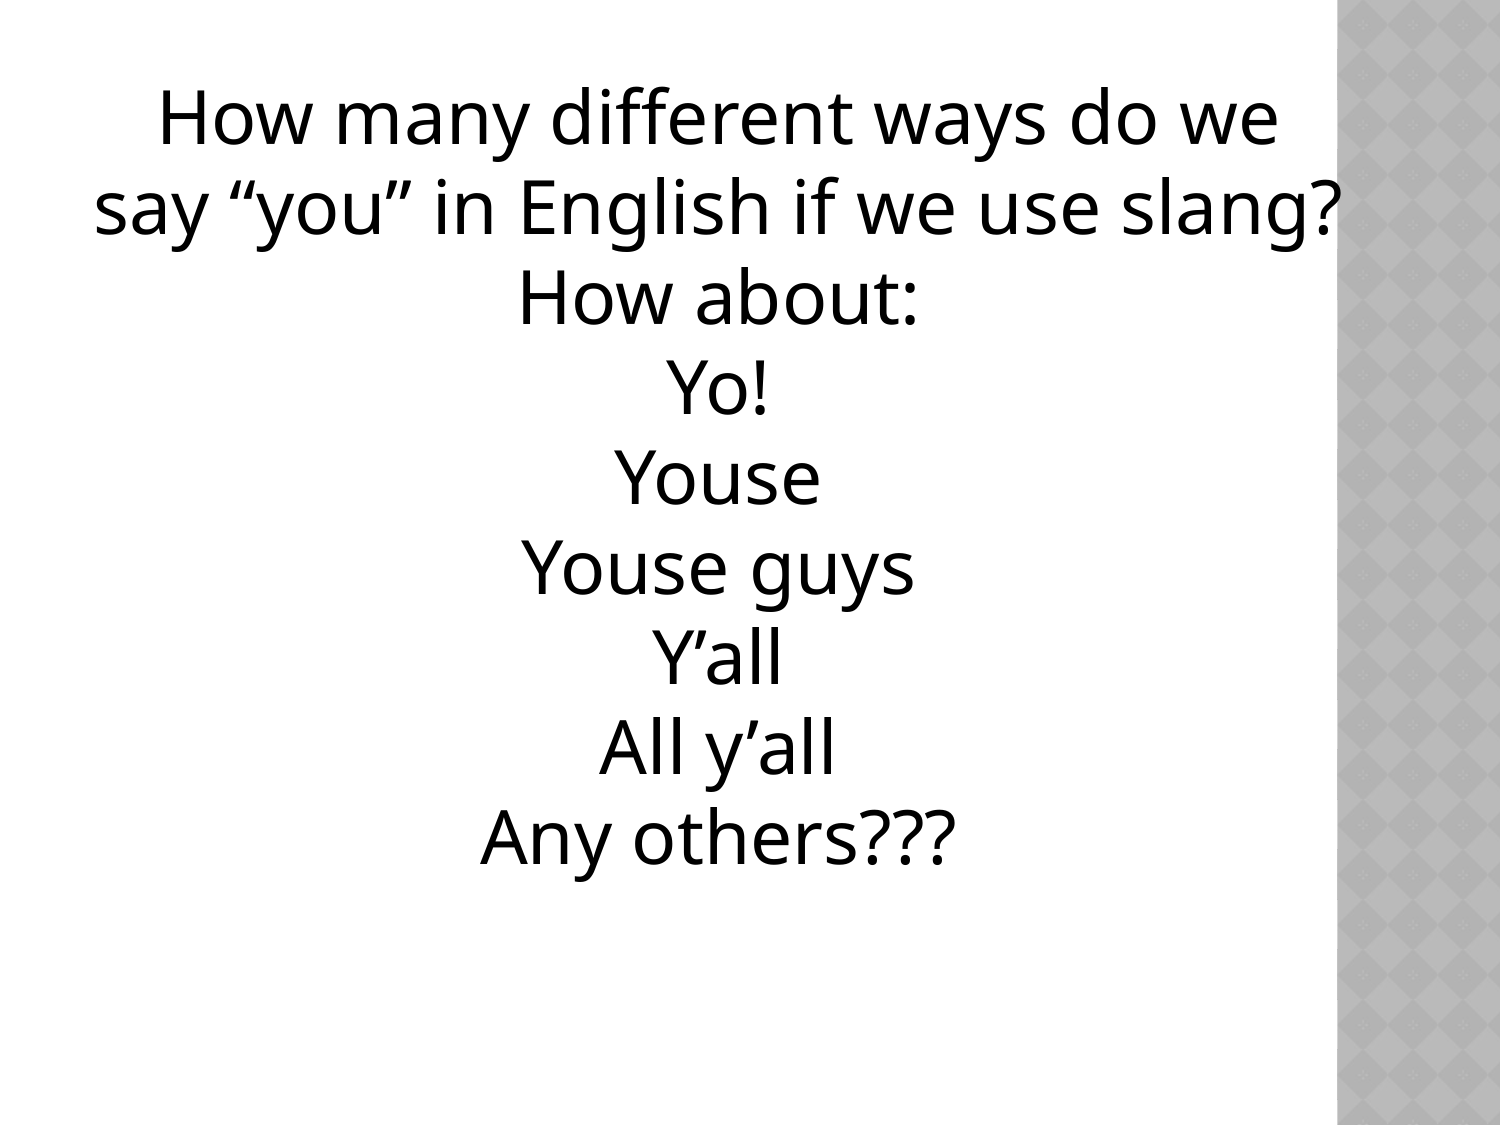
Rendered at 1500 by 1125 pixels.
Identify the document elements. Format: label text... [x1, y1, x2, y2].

text_box How many different ways do we say “you” in English if we use slang? How about: Yo! Youse Youse guys Y’all All y’all Any others??? [74, 62, 1363, 933]
